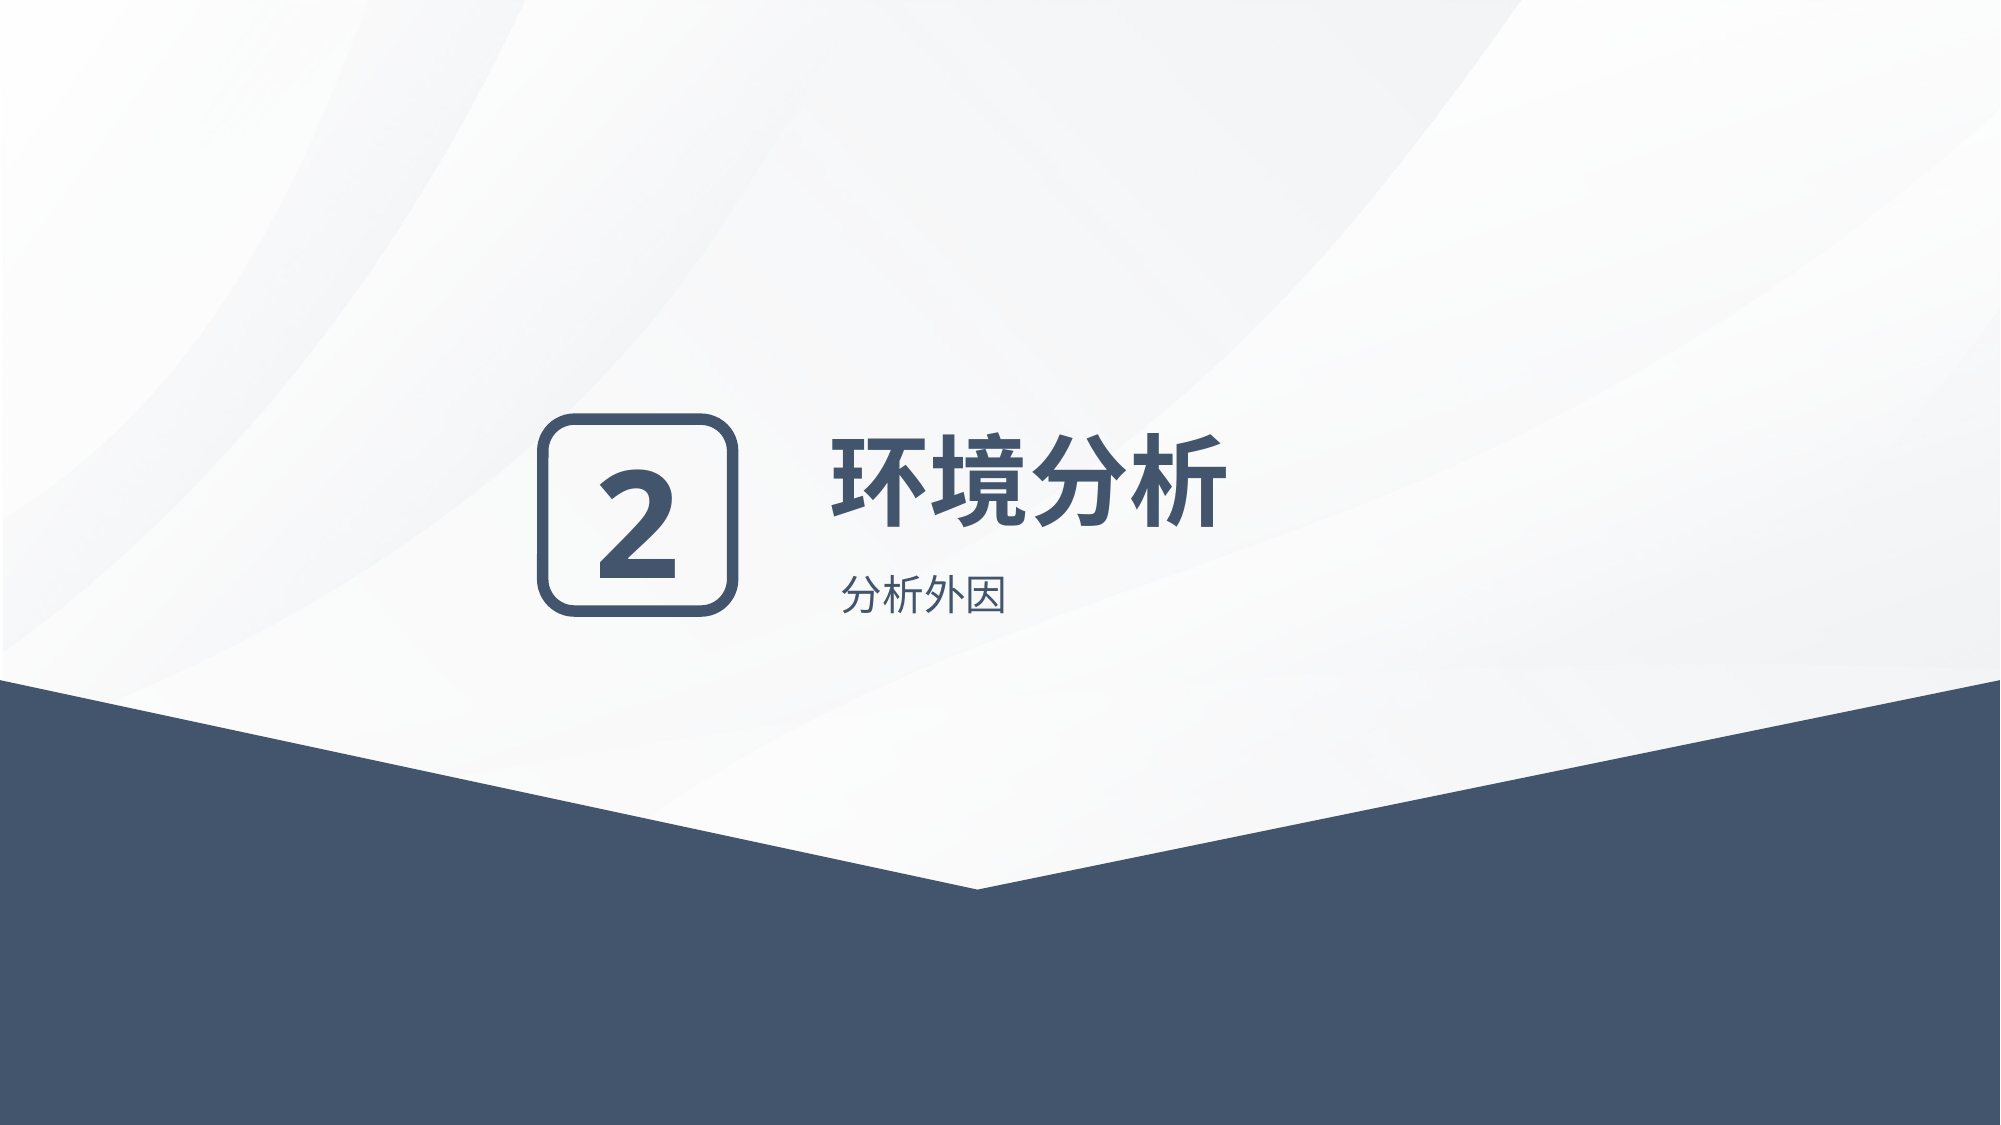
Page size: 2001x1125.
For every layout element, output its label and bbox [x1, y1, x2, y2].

text_box [0, 686, 2000, 1125]
text_box [542, 411, 1449, 628]
